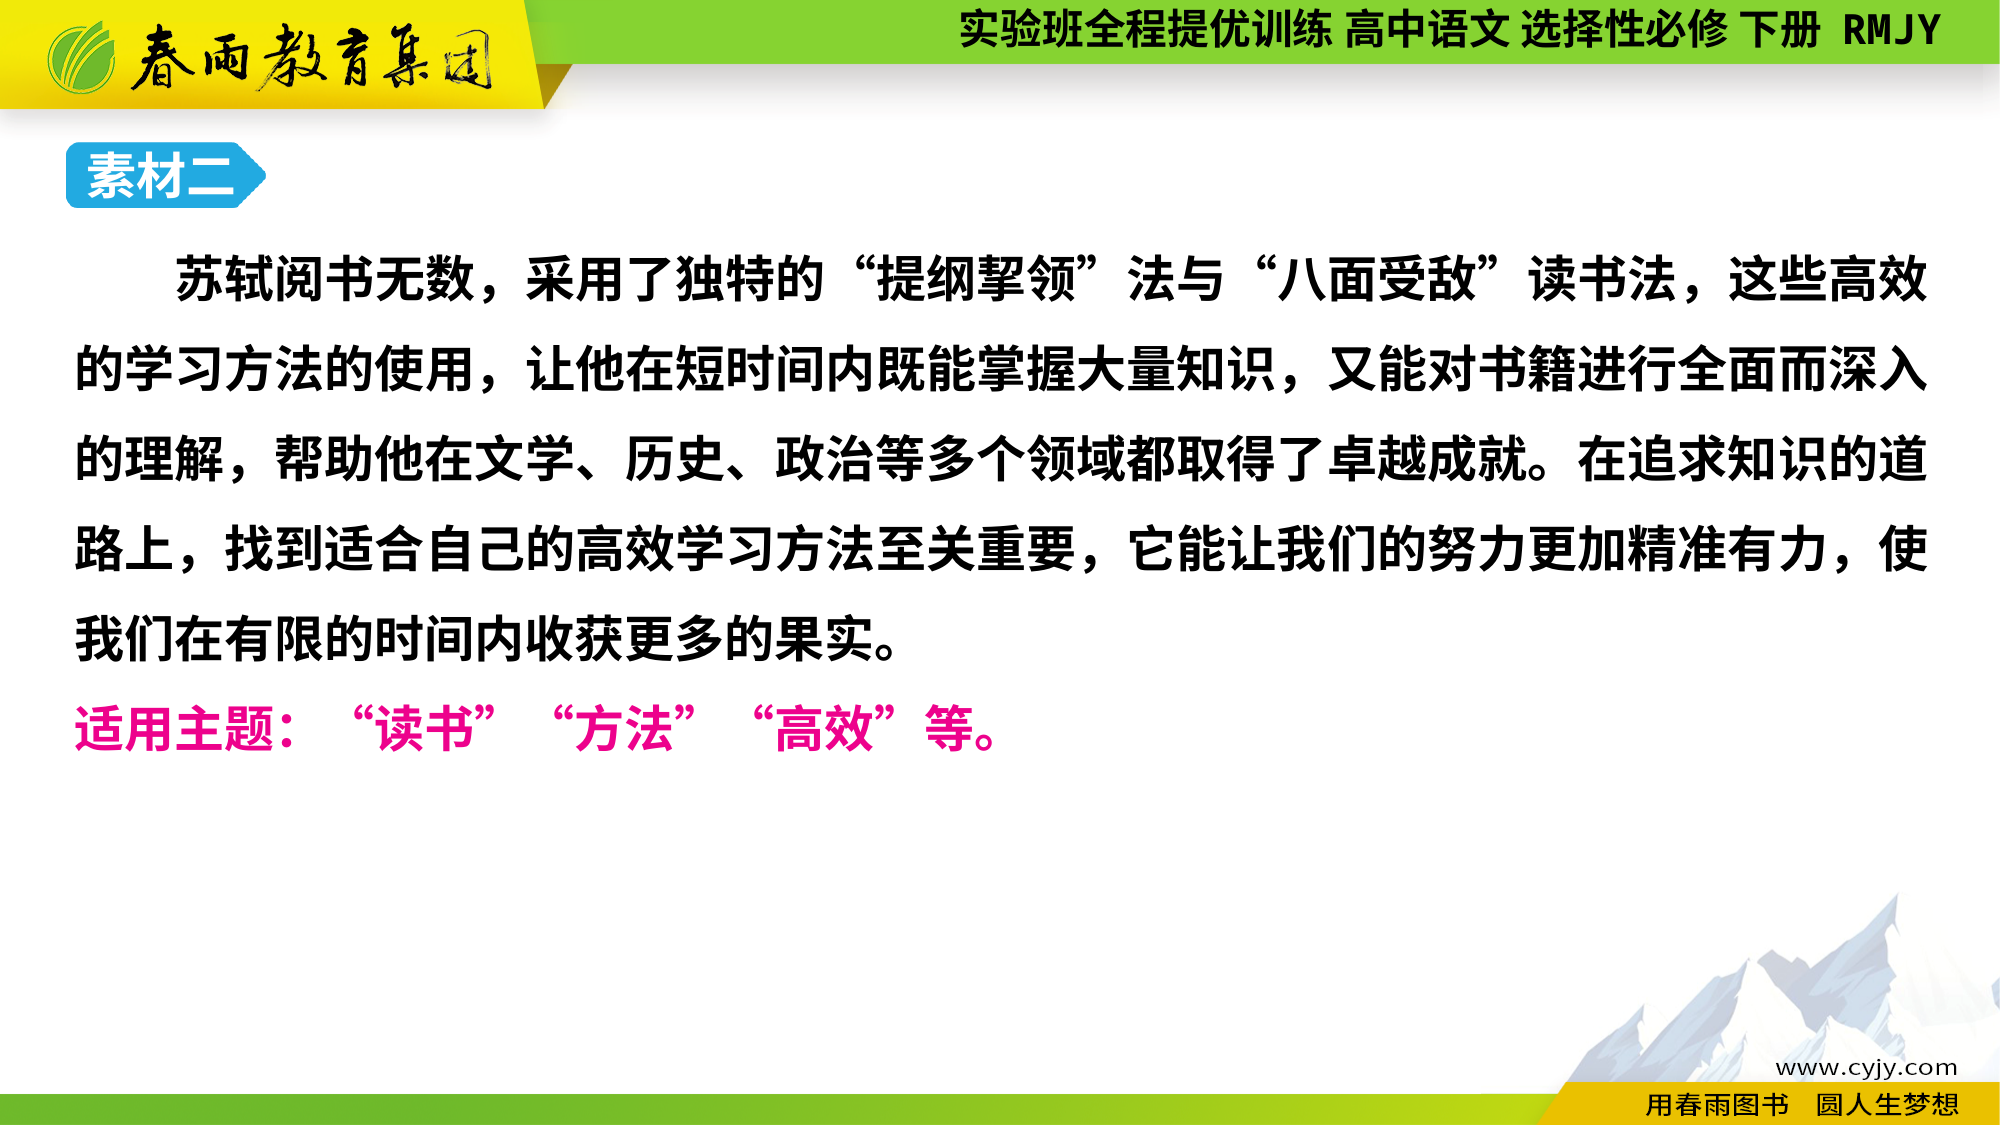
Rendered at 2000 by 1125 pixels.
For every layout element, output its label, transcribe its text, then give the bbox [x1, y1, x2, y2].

picture [0, 0, 2000, 1125]
list 苏轼阅书无数，采用了独特的“提纲挈领”法与“八面受敌”读书法，这些高效的学习方法的使用，让他在短时间内既能掌握大量知识，又能对书籍进行全面而深入的理解，帮助他在文学、历史、政治等多个领域都取得了卓越成就。在追求知识的道路上，找到适合自己的高效学习方法至关重要，它能让我们的努力更加精准有力，使我们在有限的时间内收获更多的果实。 适用主题：“读书”“方法”“高效”等。 [59, 209, 1944, 771]
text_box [66, 136, 266, 214]
